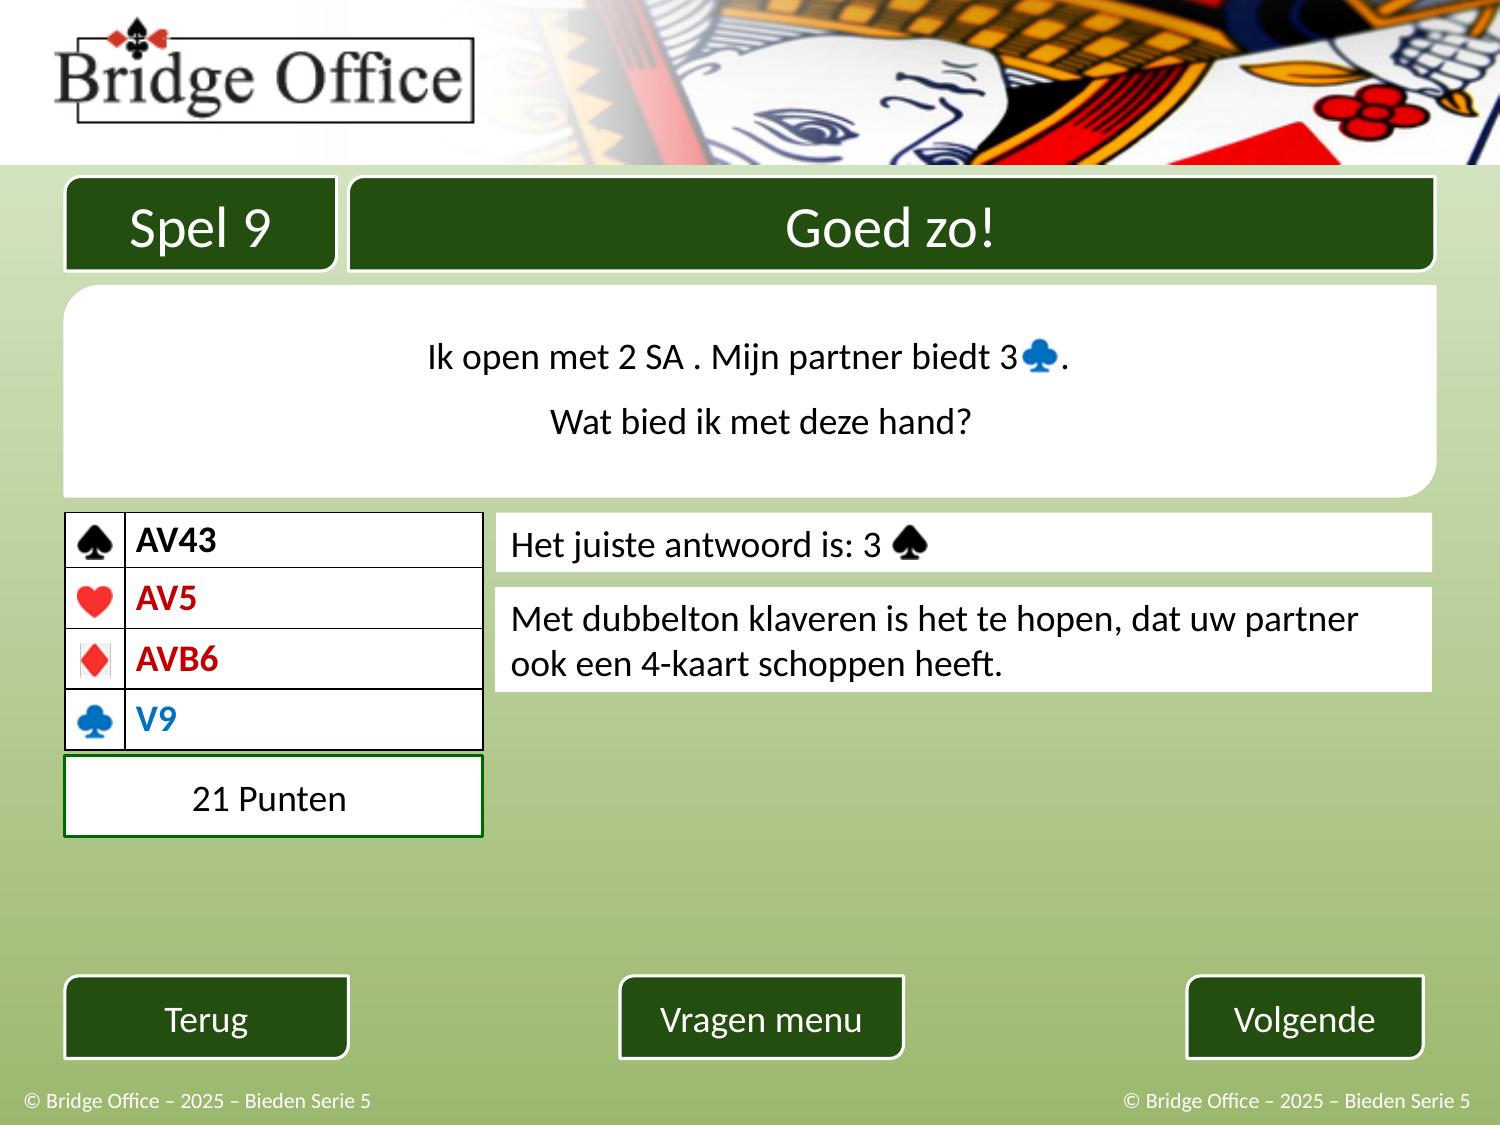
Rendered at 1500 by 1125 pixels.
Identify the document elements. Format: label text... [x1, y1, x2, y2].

text_box Volgende [1185, 974, 1425, 1061]
picture [77, 703, 114, 740]
text_box Ik open met 2 SA . Mijn partner biedt 3 . [394, 324, 1104, 385]
table_header [66, 513, 124, 567]
text_box Vragen menu [618, 974, 906, 1061]
table_cell V9 [126, 690, 482, 749]
text_box 21 Punten [63, 754, 484, 838]
text_box Wat bied ik met deze hand? [528, 389, 995, 450]
table_cell AVB6 [126, 629, 482, 688]
text_box © Bridge Office – 2025 – Bieden Serie 5 [1107, 1079, 1500, 1121]
table_cell AV5 [126, 568, 482, 628]
picture [892, 524, 928, 561]
table_cell [66, 568, 124, 628]
table_cell [66, 690, 124, 749]
text_box Spel 9 [63, 179, 339, 273]
picture [0, 0, 1500, 166]
table_header AV43 [126, 513, 482, 567]
text_box Goed zo! [346, 179, 1437, 273]
text_box © Bridge Office – 2025 – Bieden Serie 5 [8, 1079, 393, 1121]
picture [77, 585, 114, 618]
text_box [63, 284, 1437, 498]
picture [77, 643, 114, 679]
text_box Met dubbelton klaveren is het te hopen, dat uw partner ook een 4-kaart schoppen heeft. [495, 587, 1432, 692]
text_box Het juiste antwoord is: 3 [496, 512, 1433, 573]
text_box Terug [63, 974, 350, 1061]
picture [1022, 338, 1059, 374]
picture [77, 524, 114, 561]
table_cell [66, 629, 124, 688]
